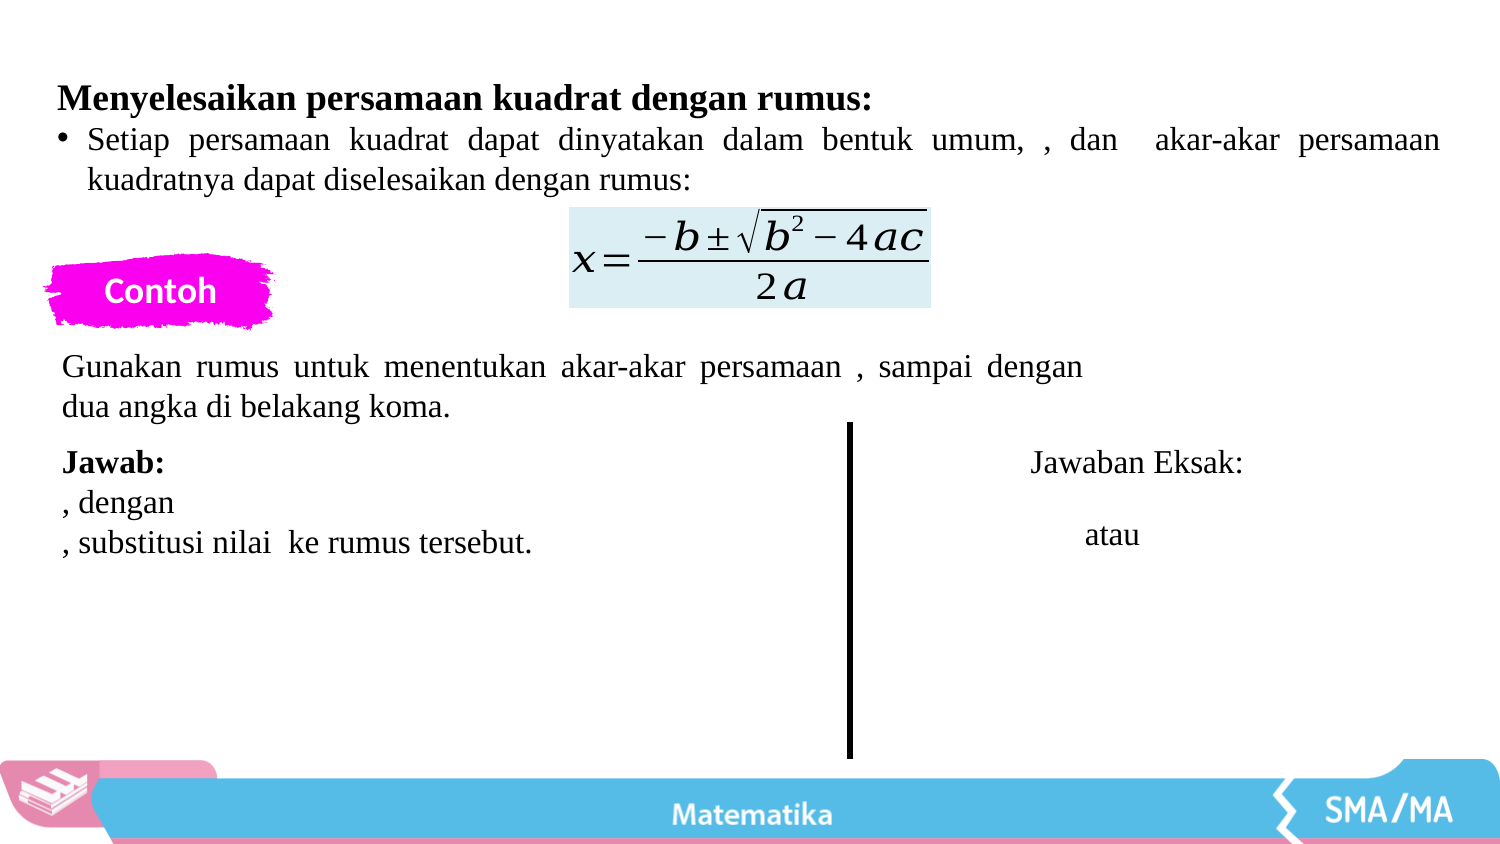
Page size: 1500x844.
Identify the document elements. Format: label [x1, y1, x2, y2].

text_box [42, 64, 1458, 309]
text_box [42, 315, 277, 333]
picture [0, 759, 1500, 844]
text_box [862, 432, 1386, 740]
